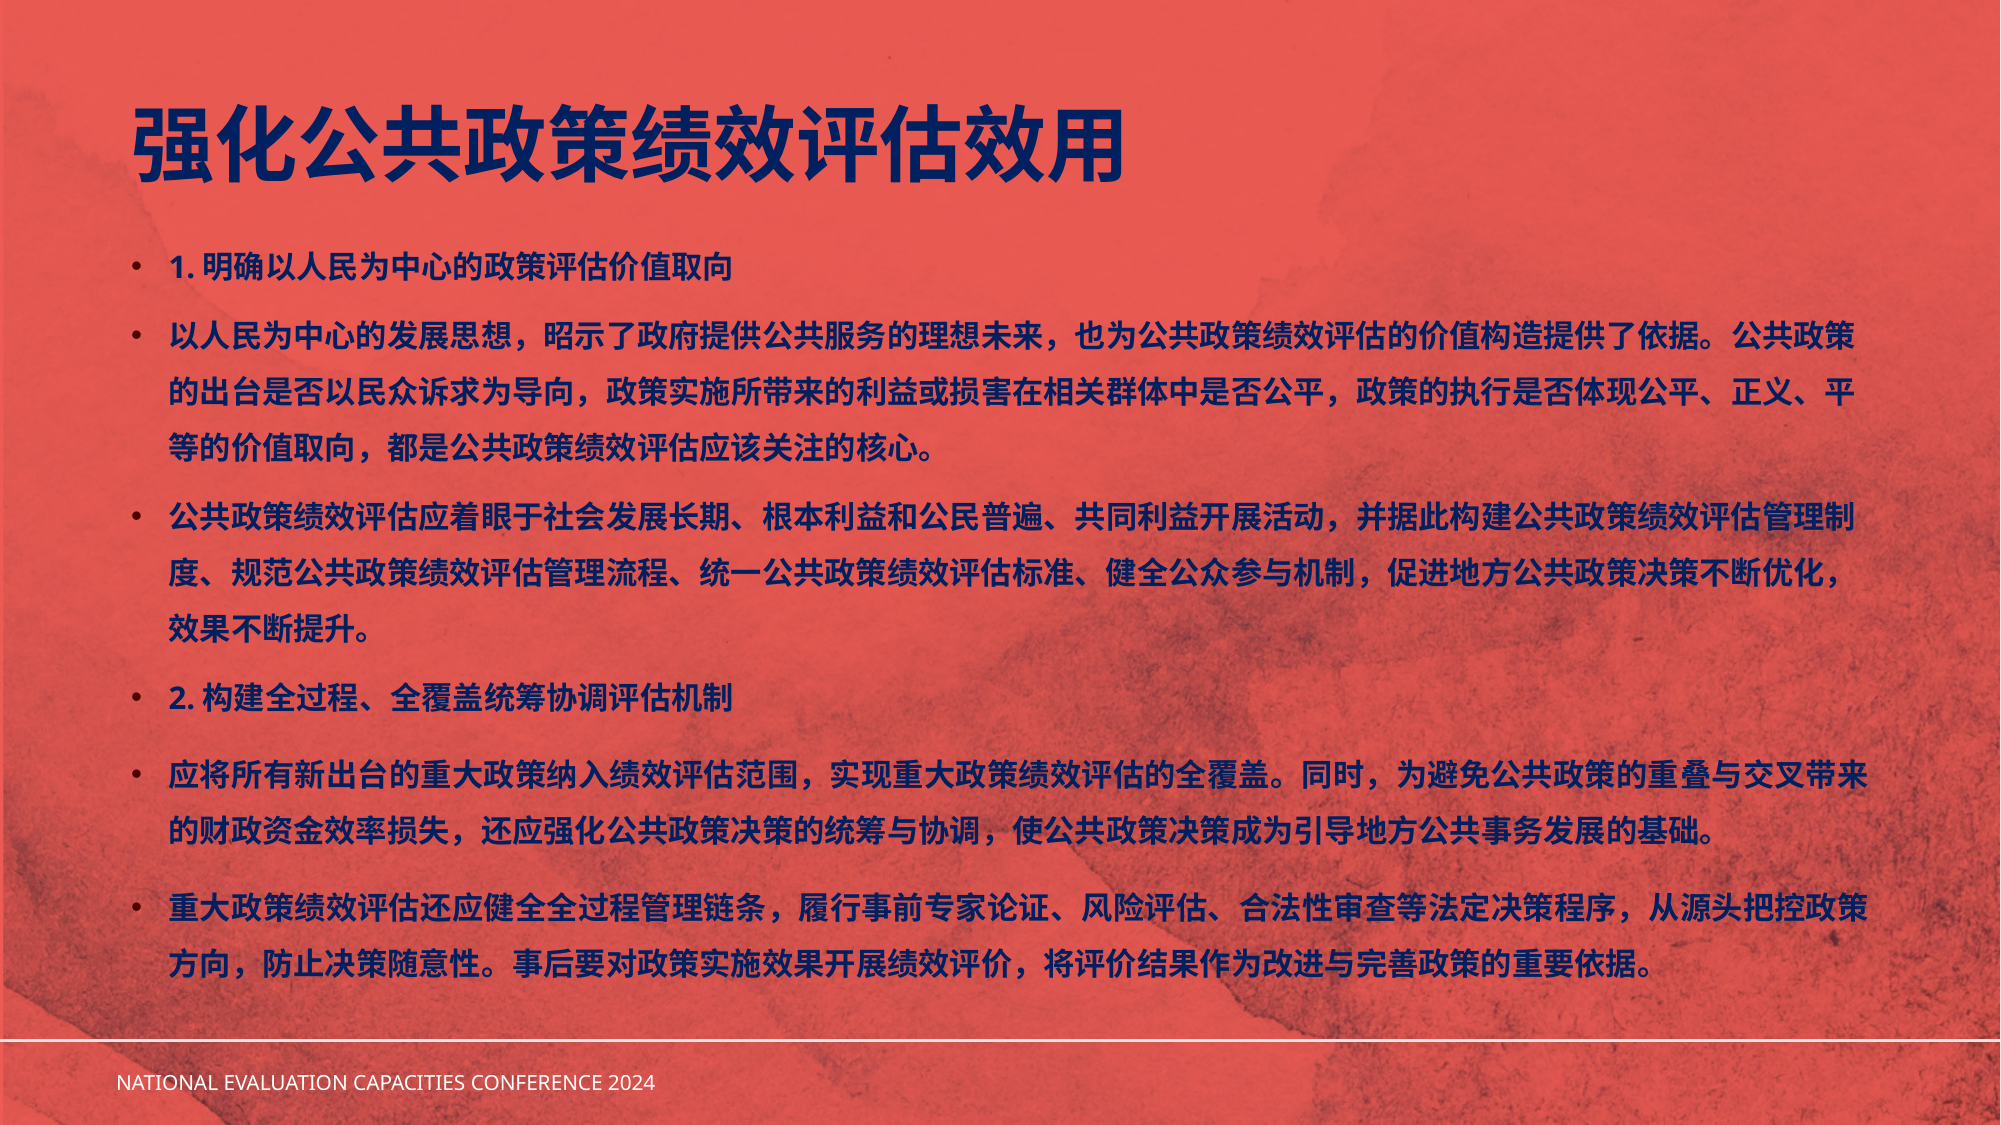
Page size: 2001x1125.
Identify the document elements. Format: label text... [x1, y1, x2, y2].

list 1.明确以人民为中心的政策评估价值取向 以人民为中心的发展思想，昭示了政府提供公共服务的理想未来，也为公共政策绩效评估的价值构造提供了依据。公共政策的出台是否以民众诉求为导向，政策实施所带来的利益或损害在相关群体中是否公平，政策的执行是否体现公平、正义、平等的价值取向，都是公共政策绩效评估应该关注的核心。 公共政策绩效评估应着眼于社会发展长期、根本利益和公民普遍、共同利益开展活动，并据此构建公共政策绩效评估管理制度、规范公共政策绩效评估管理流程、统一公共政策绩效评估标准、健全公众参与机制，促进地方公共政策决策不断优化，效果不断提升。 2.构建全过程、全覆盖统筹协调评估机制 应将所有新出台的重大政策纳入绩效评估范围，实现重大政策绩效评估的全覆盖。同时，为避免公共政策的重叠与交叉带来的财政资金效率损失，还应强化公共政策决策的统筹与协调，使公共政策决策成为引导地方公共事务发展的基础。 重大政策绩效评估还应健全全过程管理链条，履行事前专家论证、风险评估、合法性审查等法定决策程序，从源头把控政策方向，防止决策随意性。事后要对政策实施效果开展绩效评价，将评价结果作为改进与完善政策的重要依据。 [116, 221, 1884, 1034]
picture [0, 0, 2001, 1125]
title 强化公共政策绩效评估效用 [116, 95, 1884, 202]
